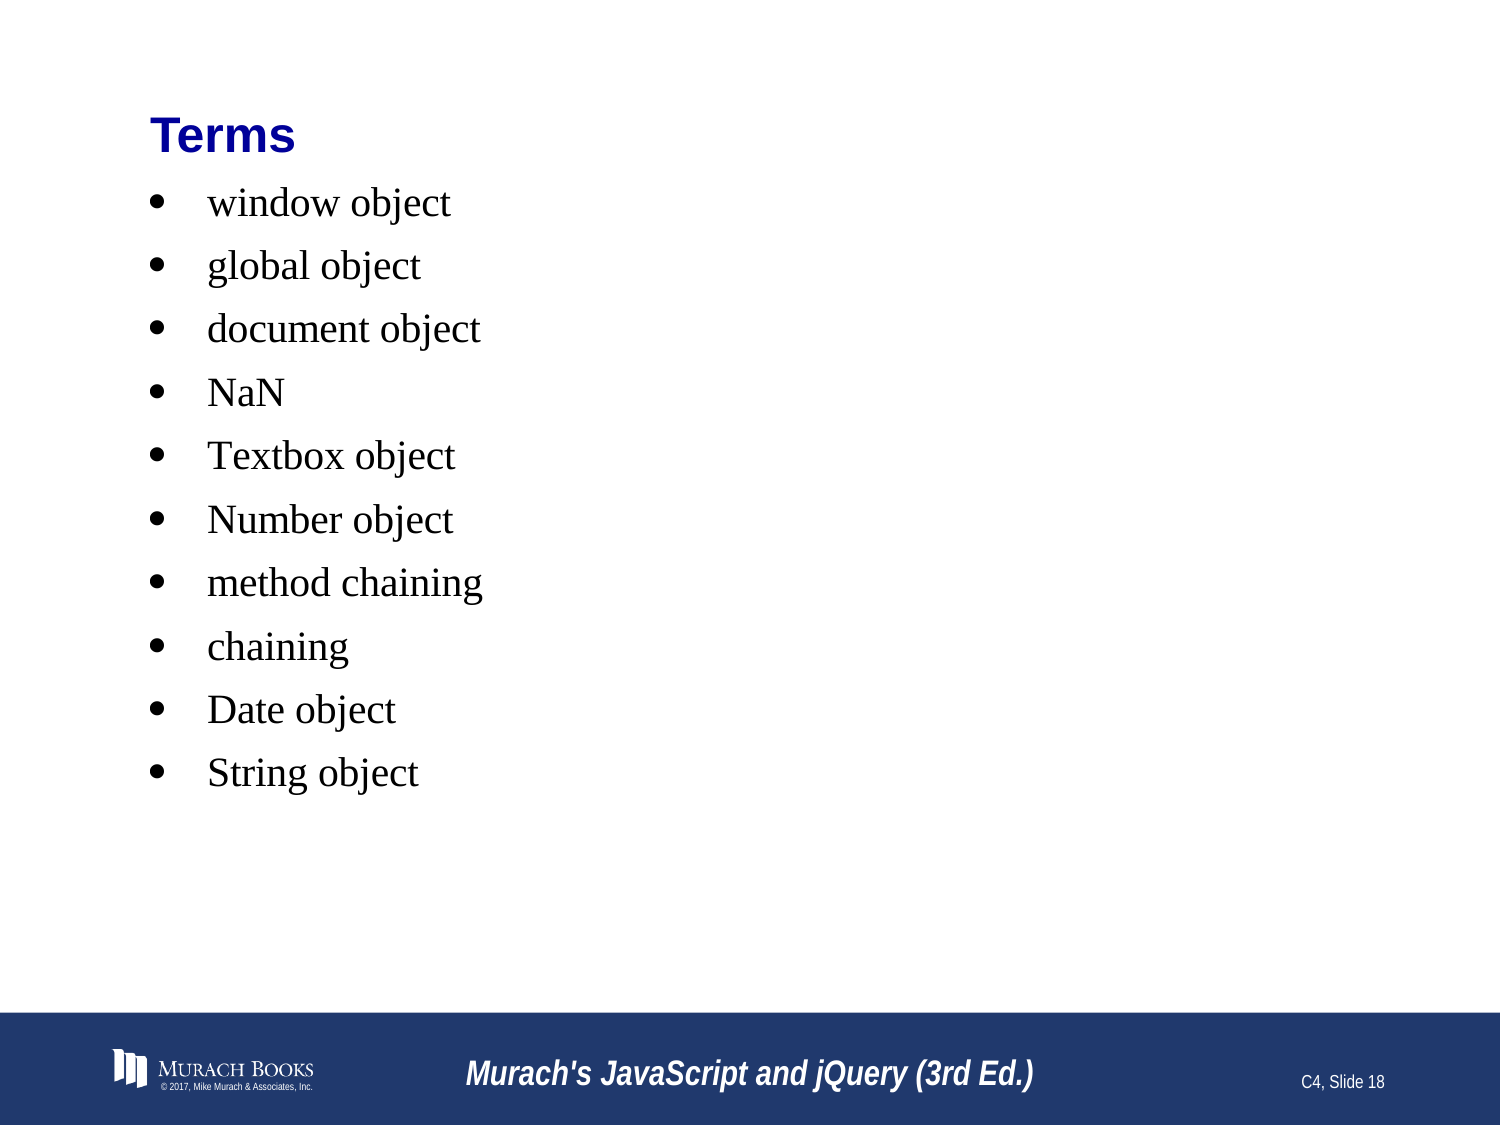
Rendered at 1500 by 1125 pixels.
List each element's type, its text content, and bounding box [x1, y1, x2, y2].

title Terms [150, 102, 1350, 164]
slide_number Murach's JavaScript and jQuery (3rd Ed.) [463, 1025, 1050, 1100]
slide_number C4, Slide 18 [1087, 1025, 1400, 1100]
footer © 2017, Mike Murach & Associates, Inc. [12, 1025, 463, 1100]
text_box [149, 174, 1350, 809]
